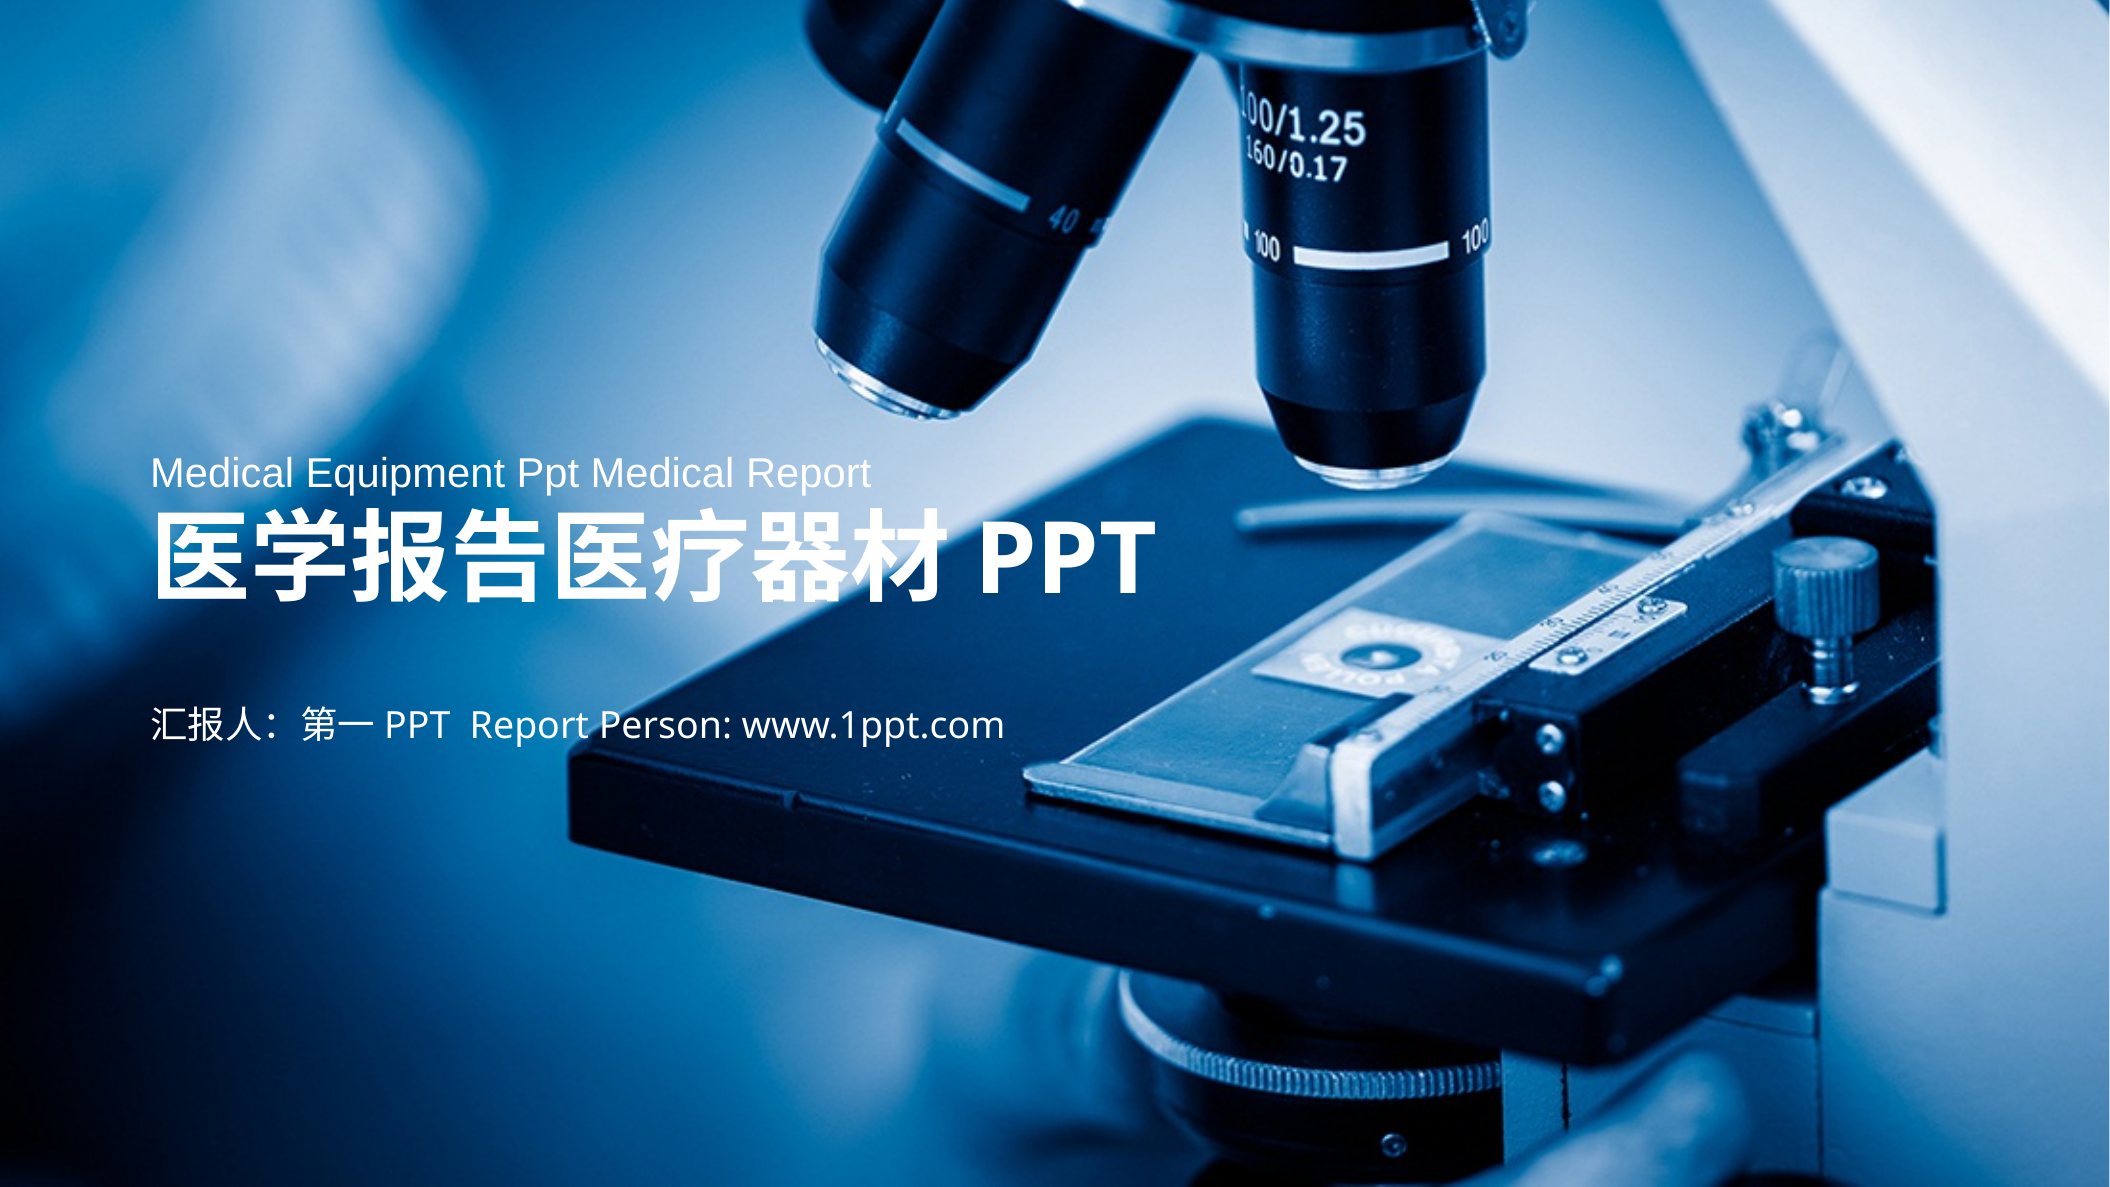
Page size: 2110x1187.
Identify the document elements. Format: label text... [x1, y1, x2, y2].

text_box [0, 0, 2110, 1187]
text_box 医学报告医疗器材PPT [150, 493, 1161, 614]
text_box Medical Equipment Ppt Medical Report [150, 445, 937, 493]
text_box 汇报人：第一PPT Report Person: www.1ppt.com [150, 700, 1082, 746]
